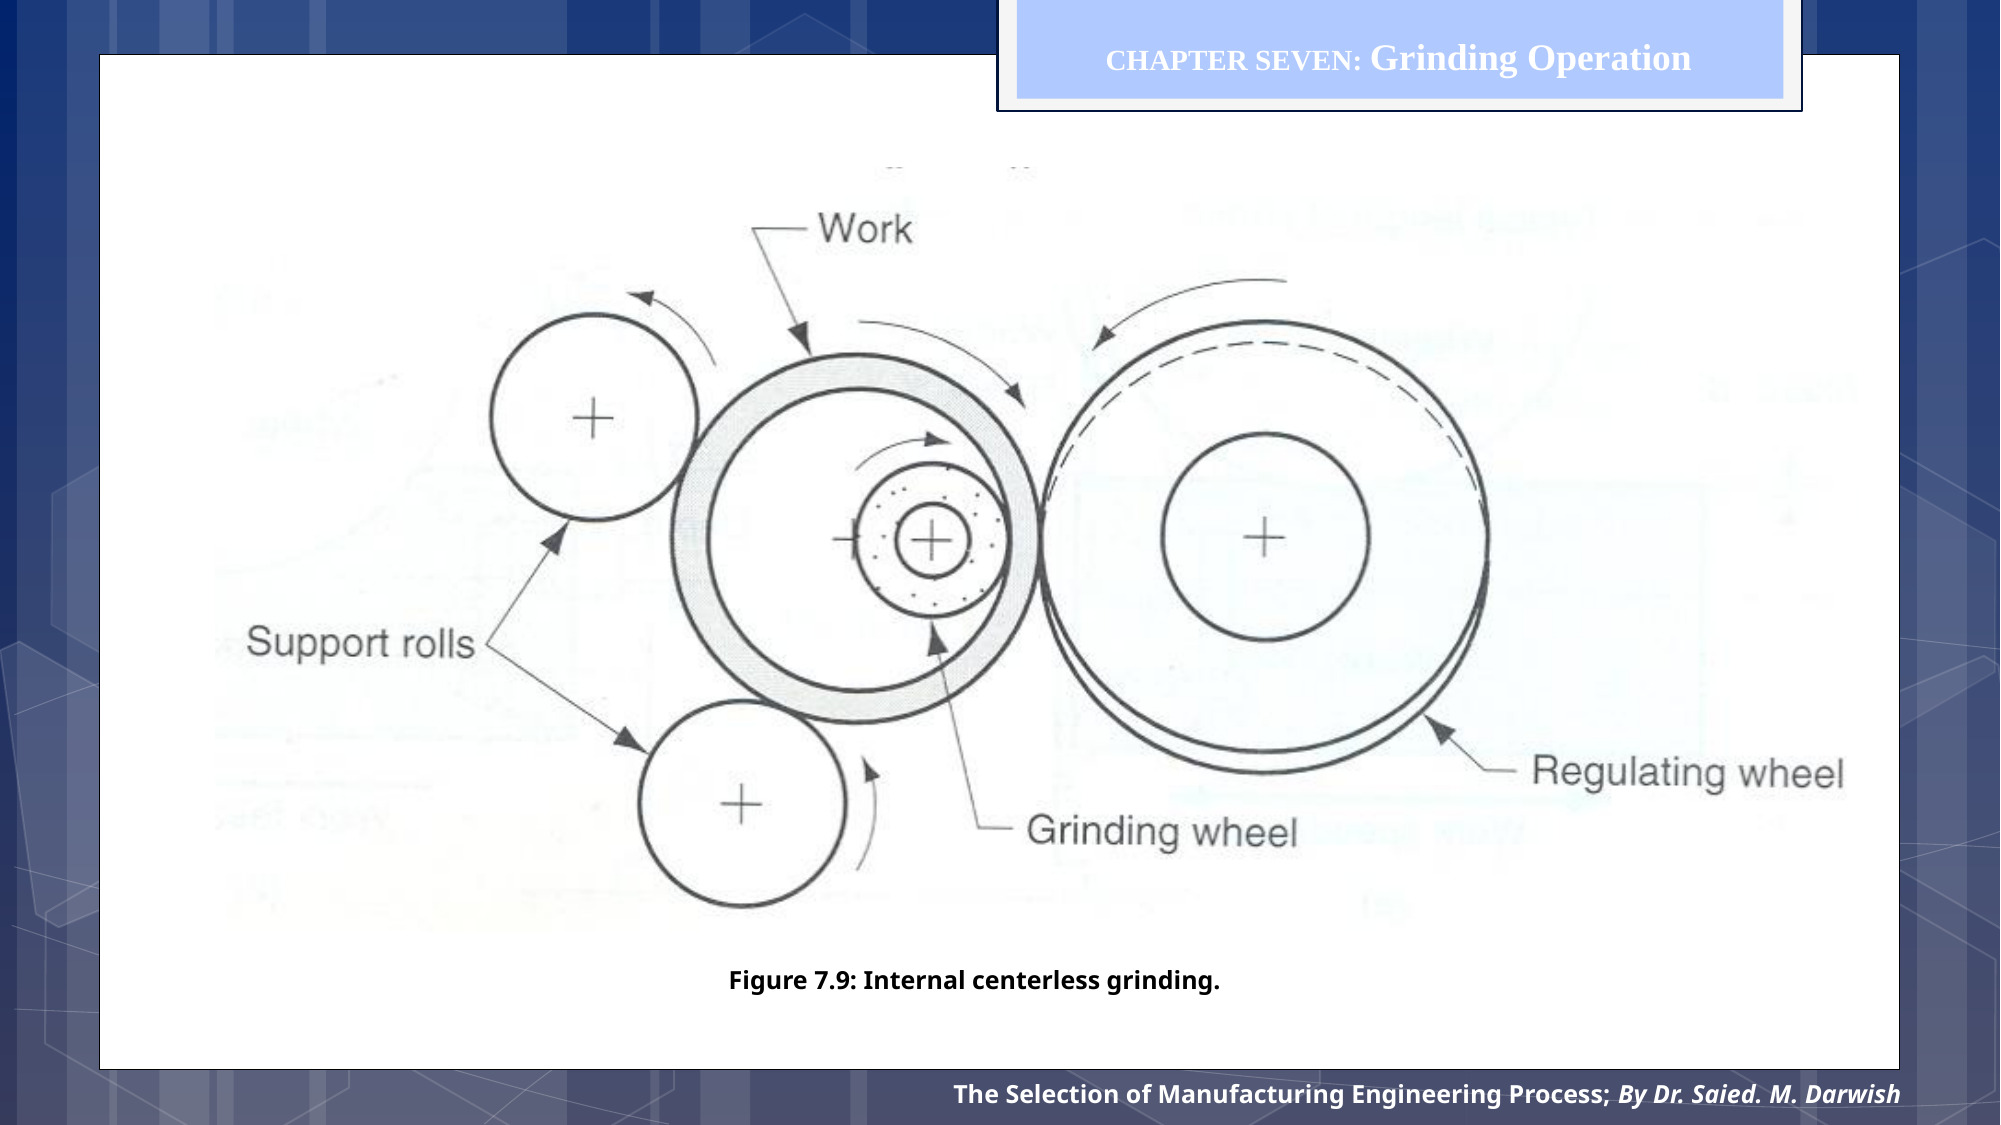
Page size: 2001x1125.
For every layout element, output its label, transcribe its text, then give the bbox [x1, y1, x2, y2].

text_box Figure 7.9: Internal centerless grinding. [165, 957, 1785, 1002]
picture [214, 167, 1859, 932]
text_box CHAPTER SEVEN: Grinding Operation [940, 0, 1858, 86]
